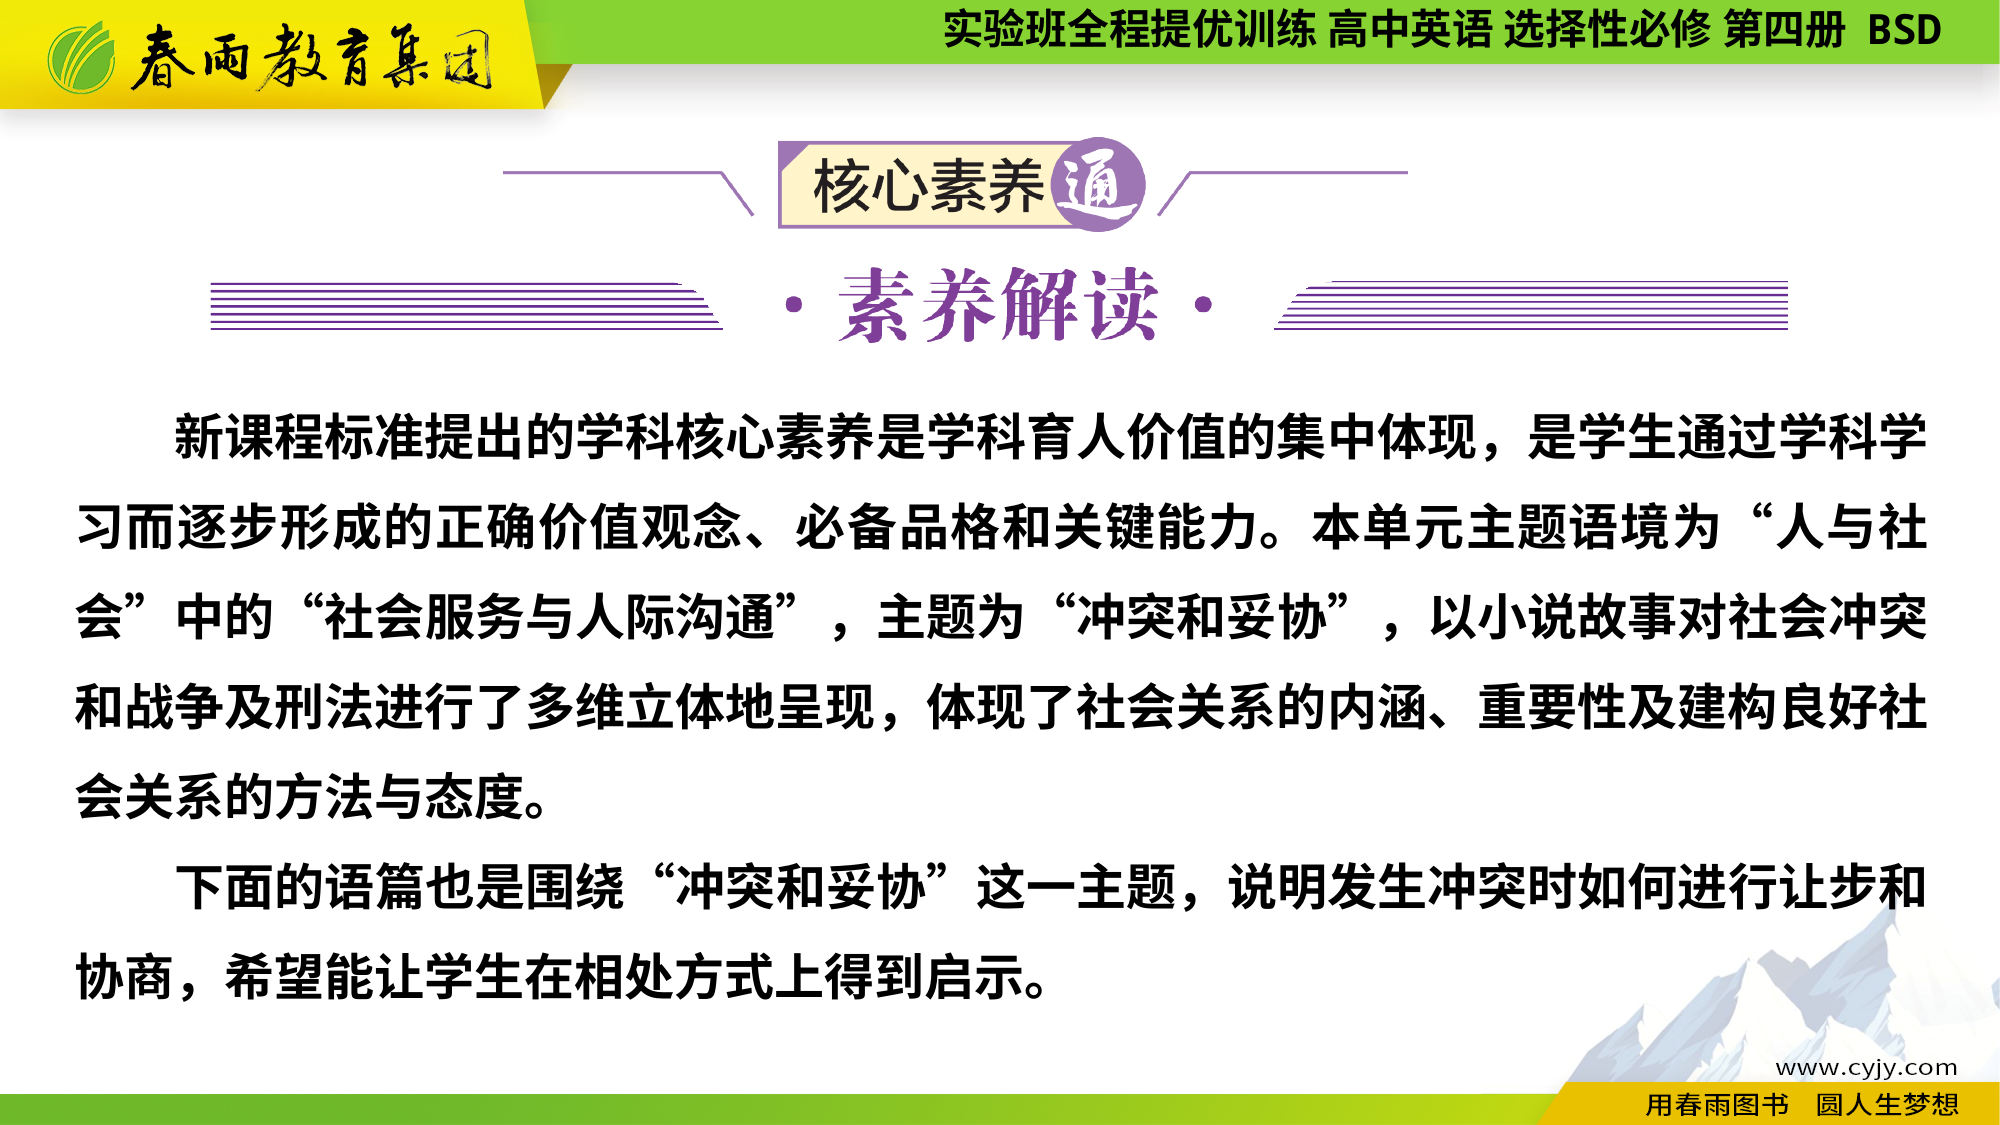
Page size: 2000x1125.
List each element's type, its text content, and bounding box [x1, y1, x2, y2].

list 新课程标准提出的学科核心素养是学科育人价值的集中体现，是学生通过学科学习而逐步形成的正确价值观念、必备品格和关键能力。本单元主题语境为“人与社会”中的“社会服务与人际沟通”，主题为“冲突和妥协”，以小说故事对社会冲突和战争及刑法进行了多维立体地呈现，体现了社会关系的内涵、重要性及建构良好社会关系的方法与态度。 下面的语篇也是围绕“冲突和妥协”这一主题，说明发生冲突时如何进行让步和协商，希望能让学生在相处方式上得到启示。 [59, 367, 1944, 1008]
picture [0, 0, 2000, 1125]
